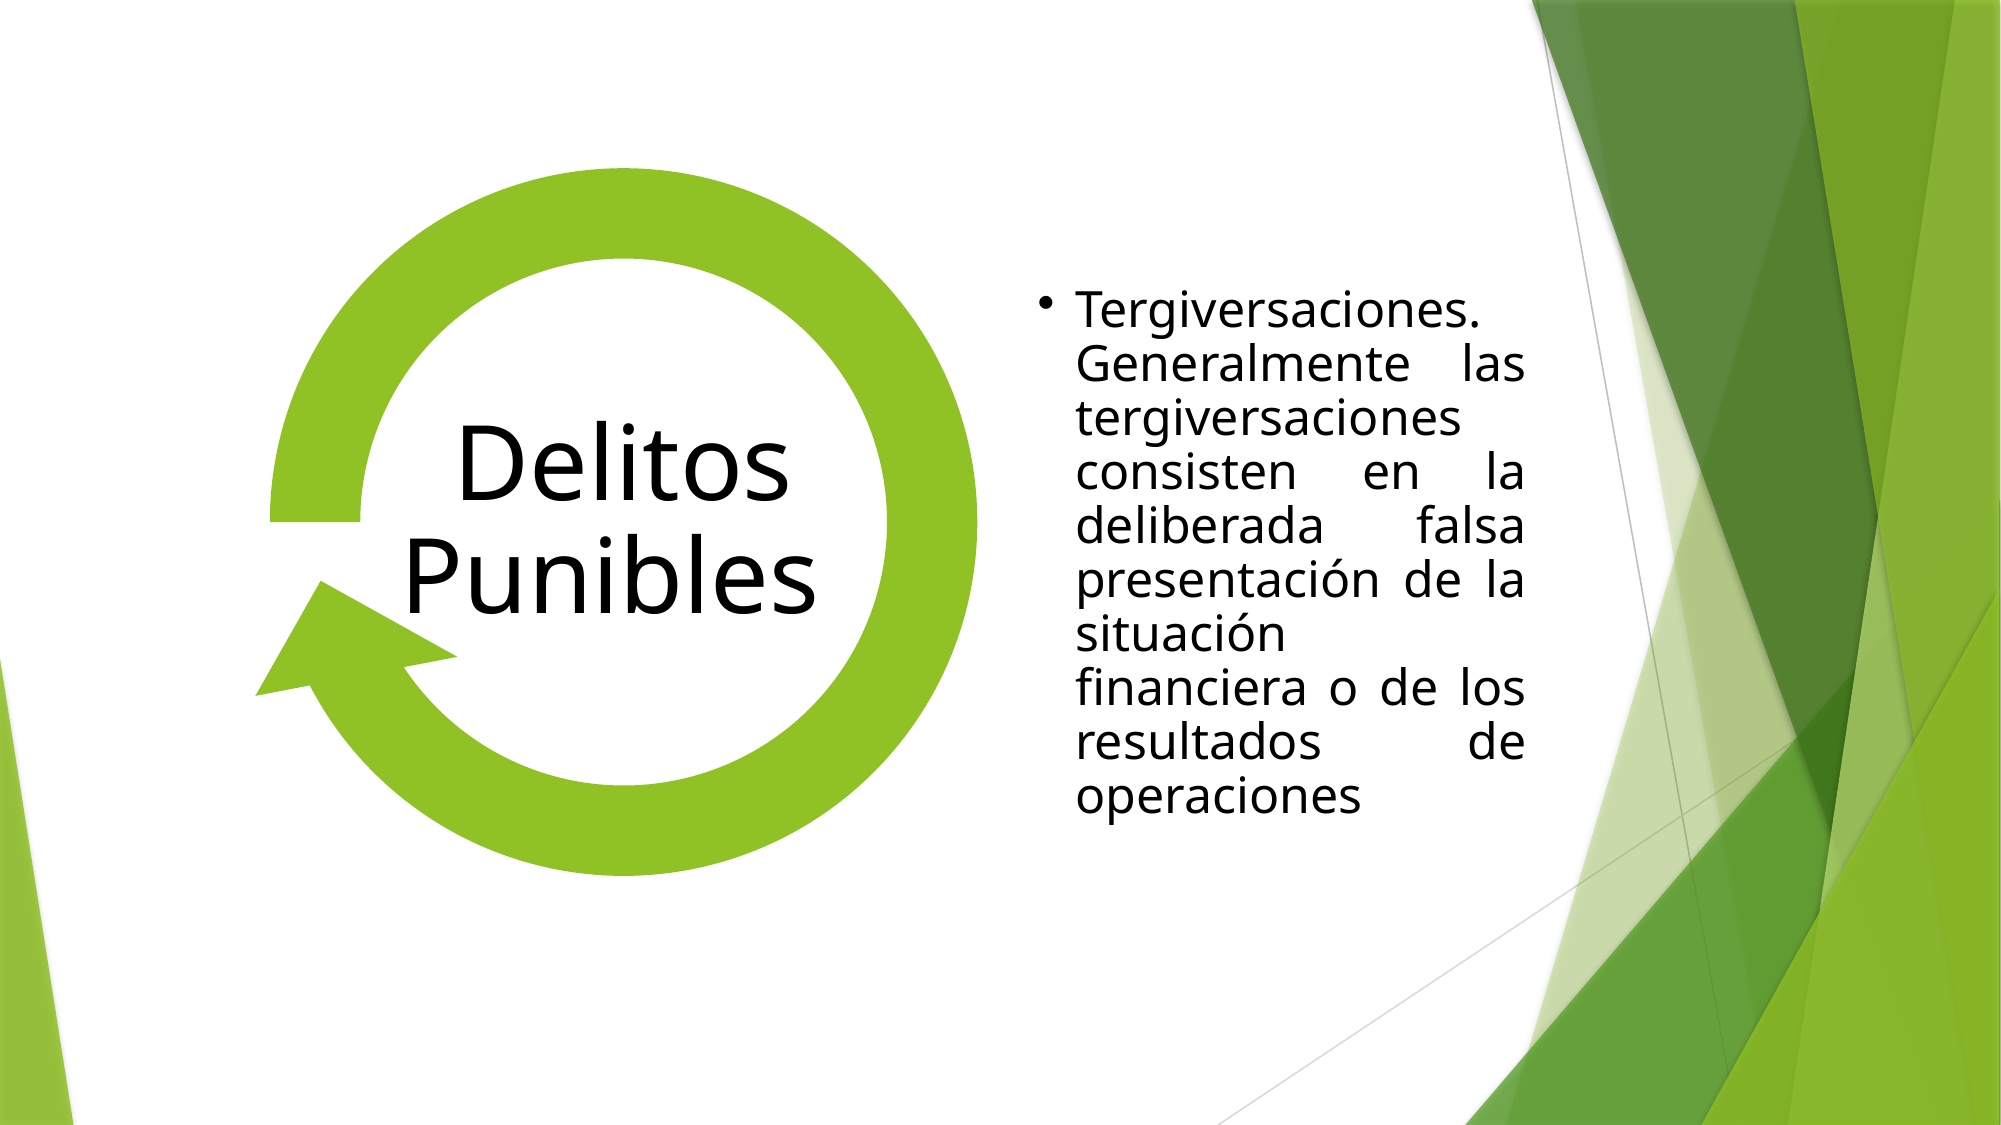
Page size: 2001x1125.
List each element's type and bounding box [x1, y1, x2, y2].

list [211, 68, 1530, 976]
